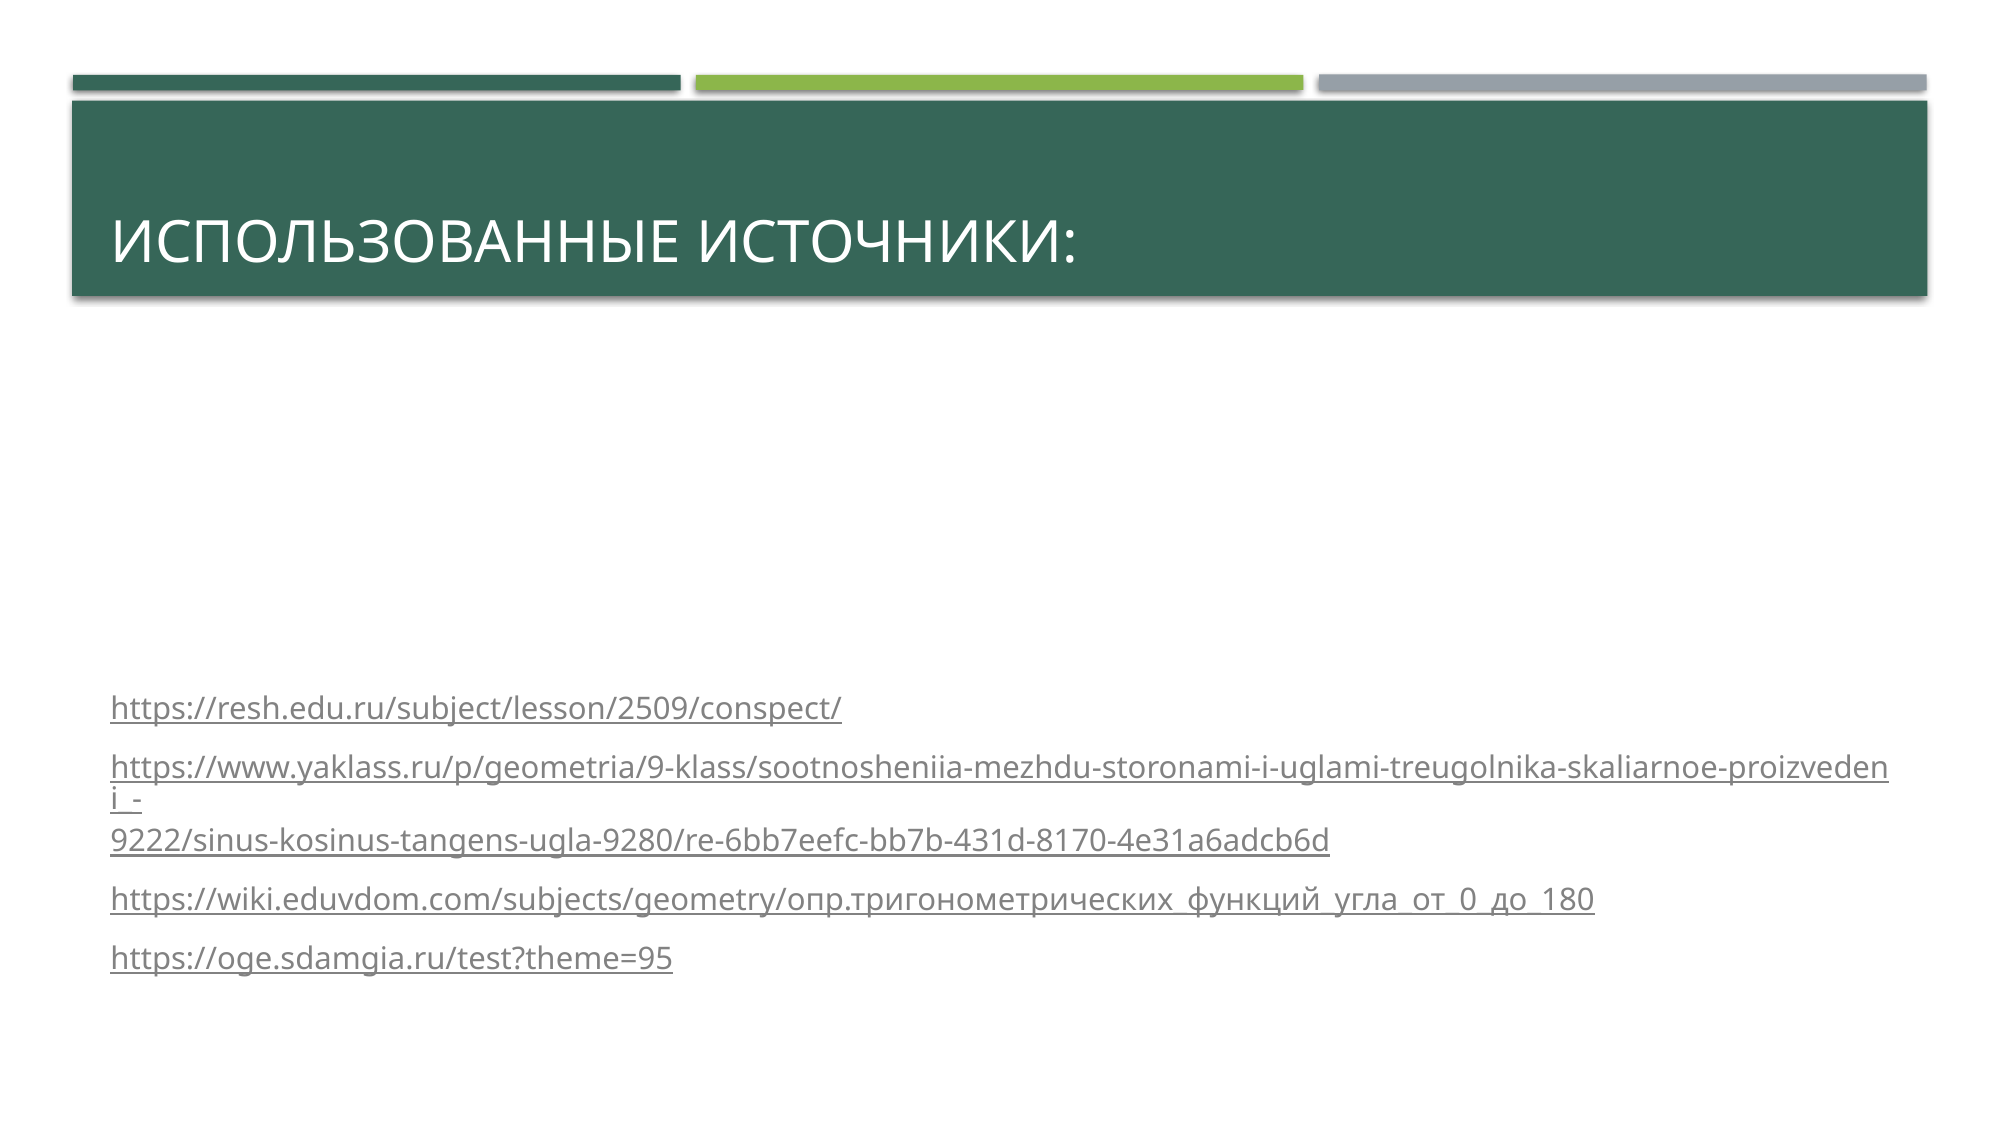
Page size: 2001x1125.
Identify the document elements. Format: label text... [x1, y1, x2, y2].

list https://resh.edu.ru/subject/lesson/2509/conspect/ https://www.yaklass.ru/p/geometria/9-klass/sootnosheniia-mezhdu-storonami-i-uglami-treugolnika-skaliarnoe-proizvedeni_-9222/sinus-kosinus-tangens-ugla-9280/re-6bb7eefc-bb7b-431d-8170-4e31a6adcb6d https://wiki.eduvdom.com/subjects/geometry/опр.тригонометрических_функций_угла_от_0_до_180 https://oge.sdamgia.ru/test?theme=95 [95, 357, 1905, 962]
title Использованные источники: [95, 115, 1905, 282]
